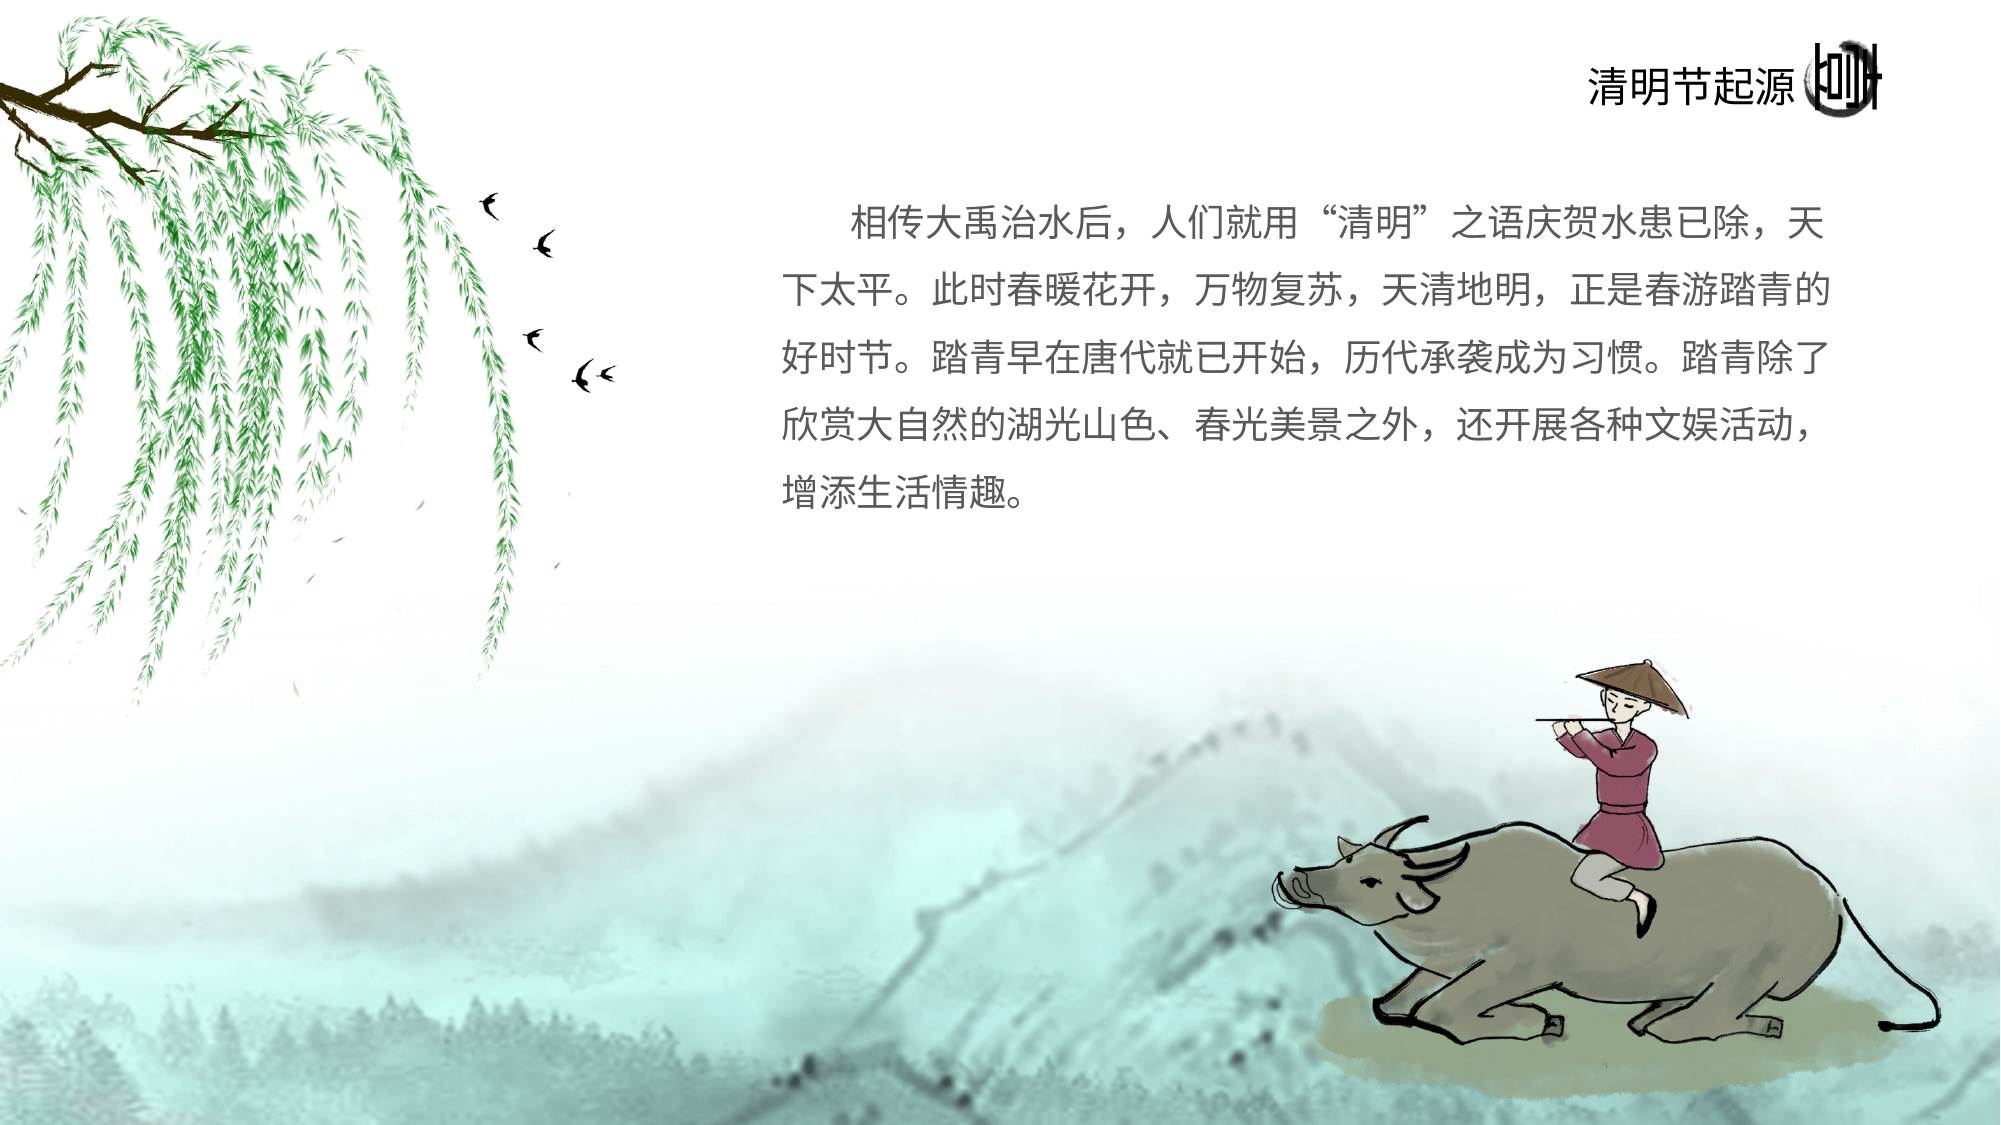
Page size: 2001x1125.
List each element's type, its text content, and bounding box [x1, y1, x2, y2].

text_box 清明节起源 [1573, 53, 1766, 118]
picture [0, 0, 2000, 1125]
